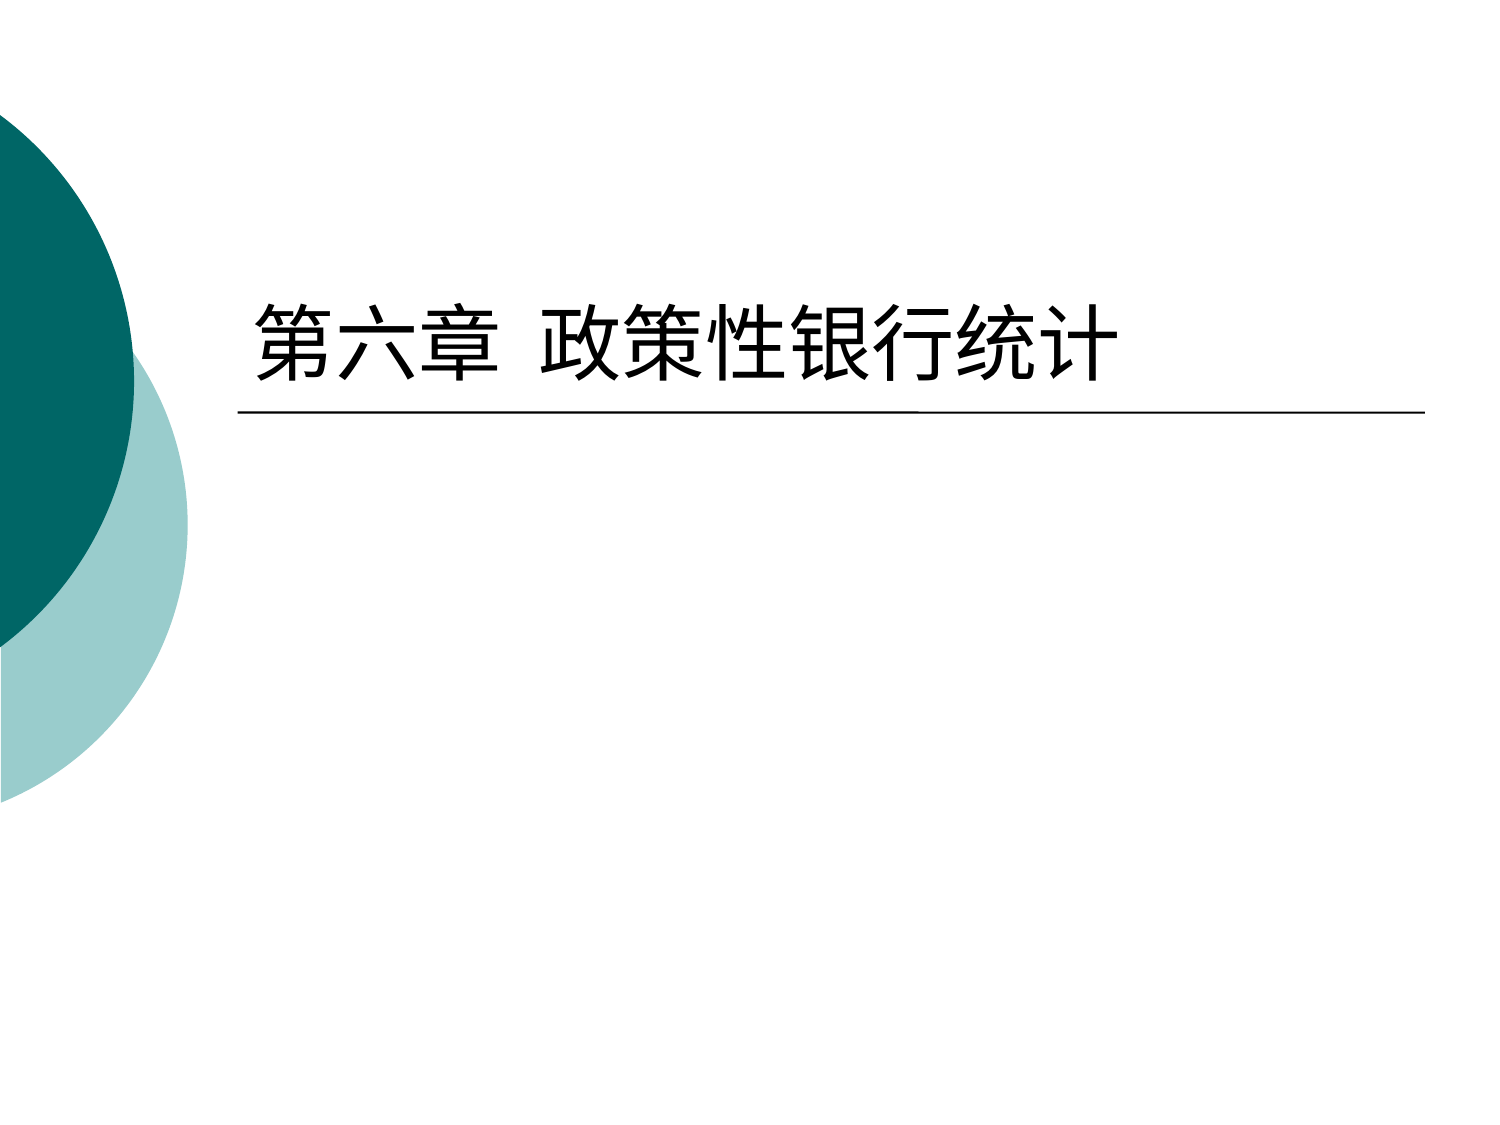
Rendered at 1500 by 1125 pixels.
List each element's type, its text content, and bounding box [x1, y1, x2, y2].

title 第六章 政策性银行统计 [236, 161, 1425, 399]
